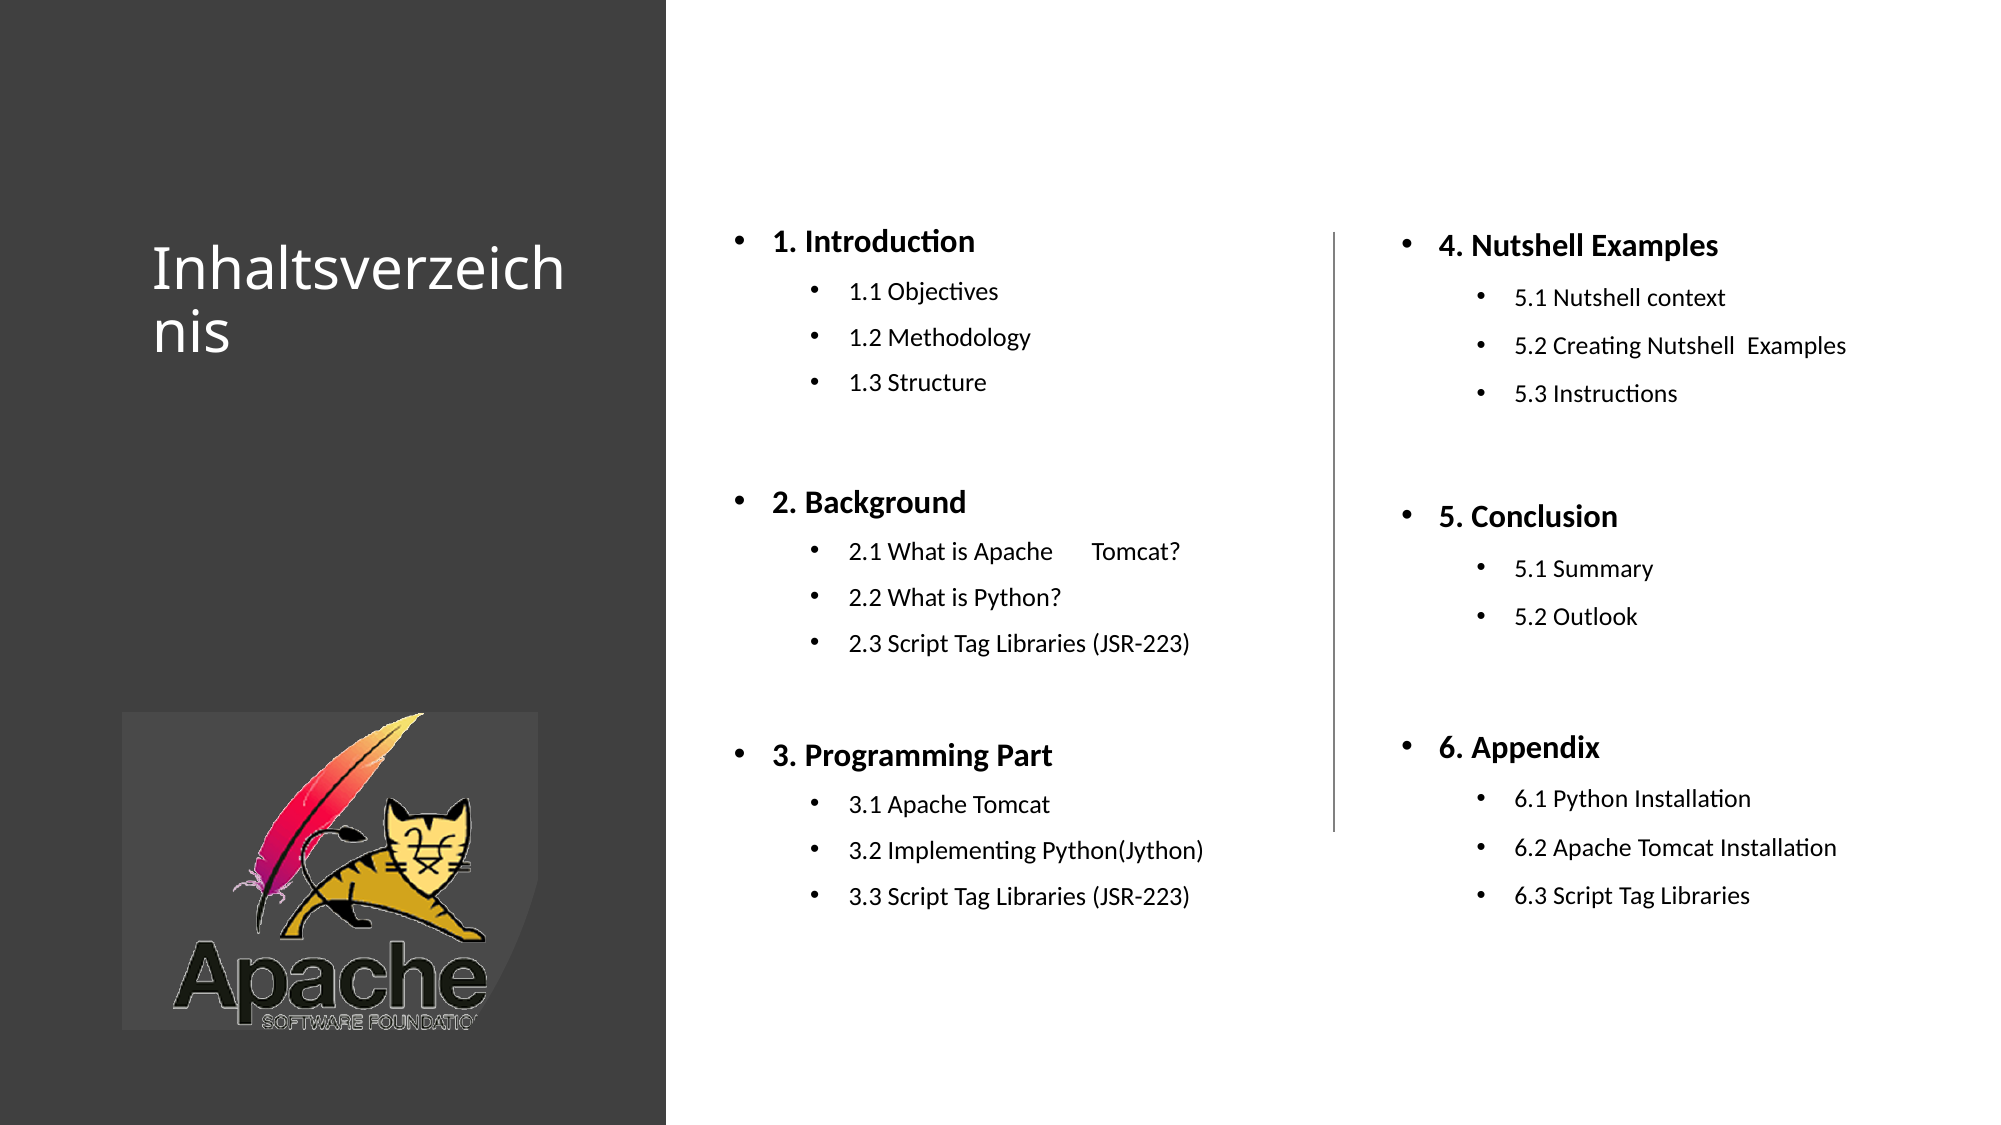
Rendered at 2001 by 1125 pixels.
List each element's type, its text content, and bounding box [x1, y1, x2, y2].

picture [112, 678, 554, 1109]
list 1. Introduction 1.1 Objectives 1.2 Methodology 1.3 Structure 2. Background 2.1 What is Apache Tomcat? 2.2 What is Python? 2.3 Script Tag Libraries (JSR-223) 3. Programming Part 3.1 Apache Tomcat 3.2 Implementing Python(Jython) 3.3 Script Tag Libraries (JSR-223) [718, 204, 1282, 921]
title Inhaltsverzeichnis [137, 231, 613, 948]
text_box [0, 0, 667, 1125]
list 4. Nutshell Examples 5.1 Nutshell context 5.2 Creating Nutshell Examples 5.3 Instructions 5. Conclusion 5.1 Summary 5.2 Outlook 6. Appendix 6.1 Python Installation 6.2 Apache Tomcat Installation 6.3 Script Tag Libraries [1386, 204, 1911, 921]
